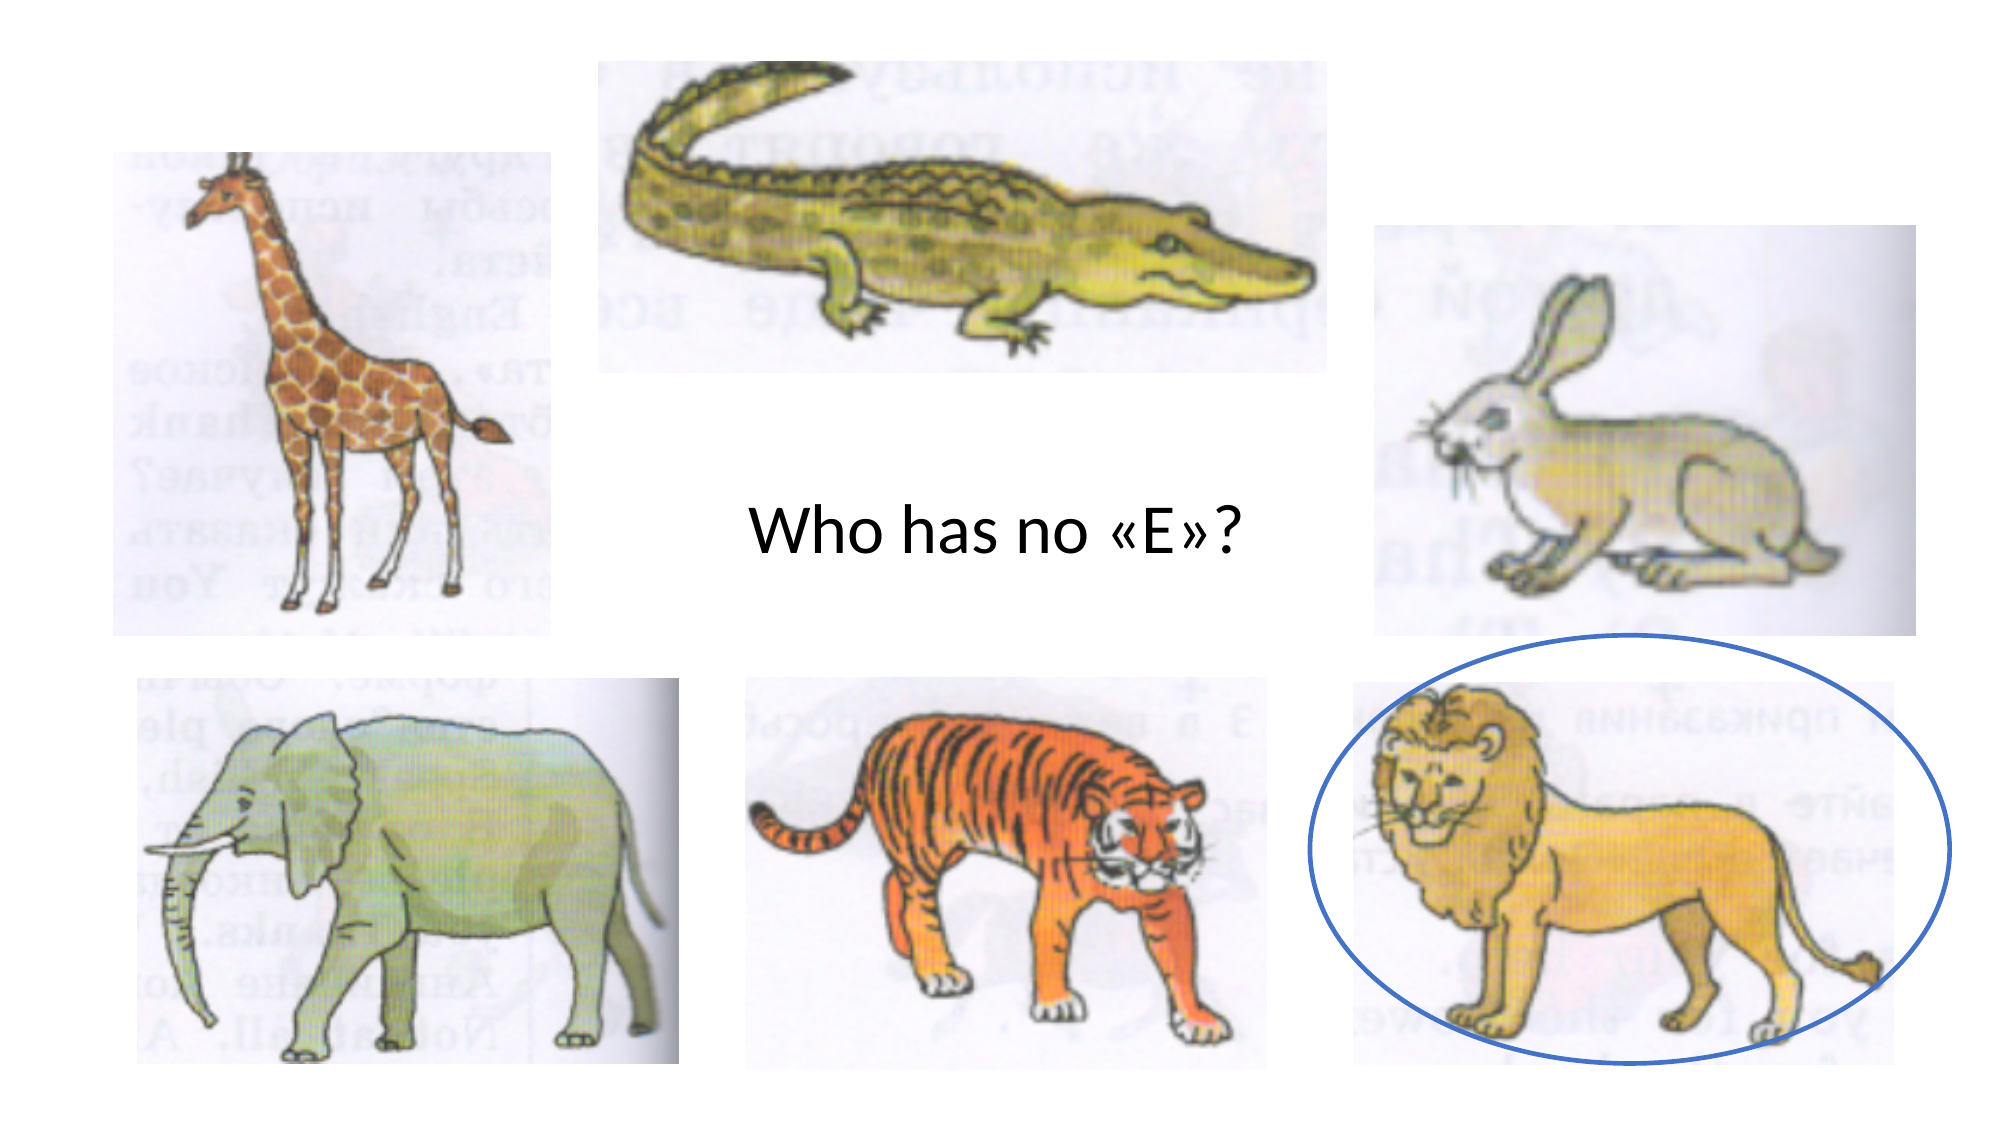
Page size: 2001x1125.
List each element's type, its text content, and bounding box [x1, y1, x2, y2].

picture [745, 677, 1267, 1070]
list Who has no «E»? [733, 485, 1295, 578]
picture [1374, 224, 1916, 636]
text_box [1308, 740, 1353, 959]
picture [598, 61, 1327, 373]
text_box [1894, 727, 1951, 972]
text_box [1428, 636, 1832, 682]
picture [137, 678, 679, 1064]
picture [1353, 682, 1894, 1065]
picture [113, 152, 551, 636]
